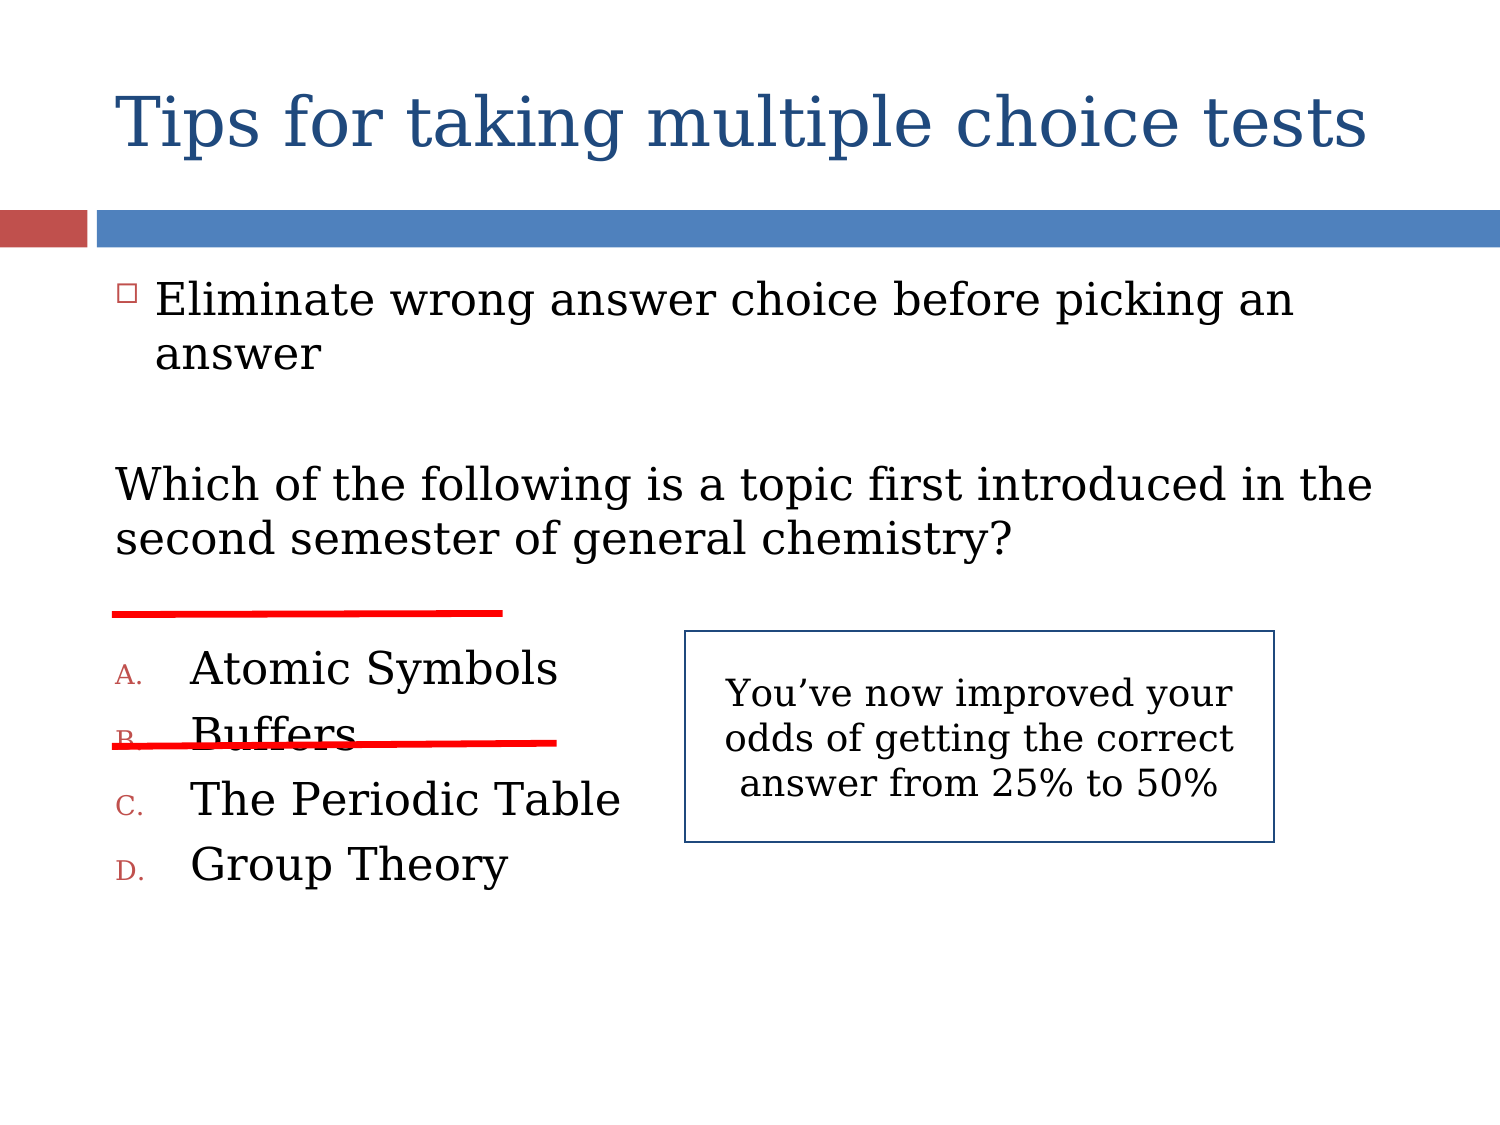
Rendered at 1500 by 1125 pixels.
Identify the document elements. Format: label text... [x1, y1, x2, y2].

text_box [111, 743, 557, 747]
list Eliminate wrong answer choice before picking an answer Which of the following is a topic first introduced in the second semester of general chemistry? Atomic Symbols Buffers The Periodic Table Group Theory [100, 262, 1438, 1000]
title Tips for taking multiple choice tests [100, 37, 1438, 200]
text_box You’ve now improved your odds of getting the correct answer from 25% to 50% [684, 630, 1275, 843]
